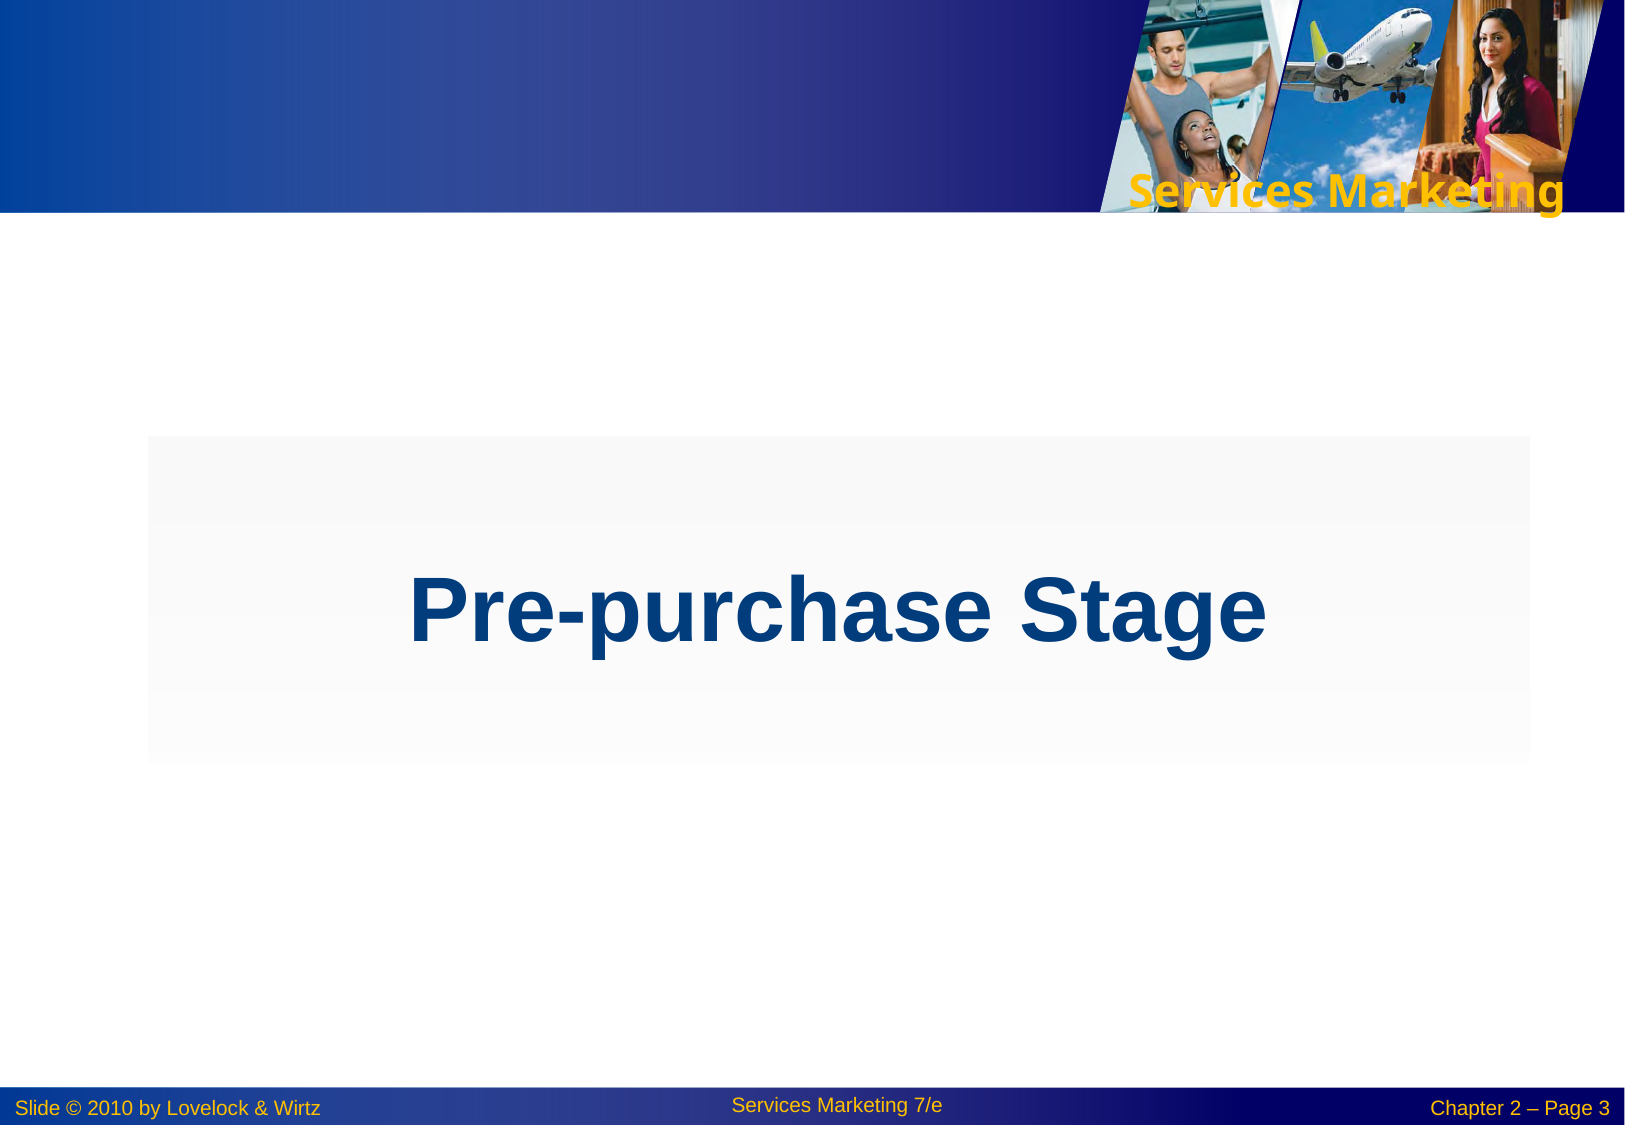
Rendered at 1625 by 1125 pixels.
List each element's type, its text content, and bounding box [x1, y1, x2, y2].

picture [1546, 187, 1556, 202]
text_box Pre-purchase Stage [148, 436, 1530, 763]
picture [1162, 186, 1172, 192]
picture [1100, 0, 1604, 213]
